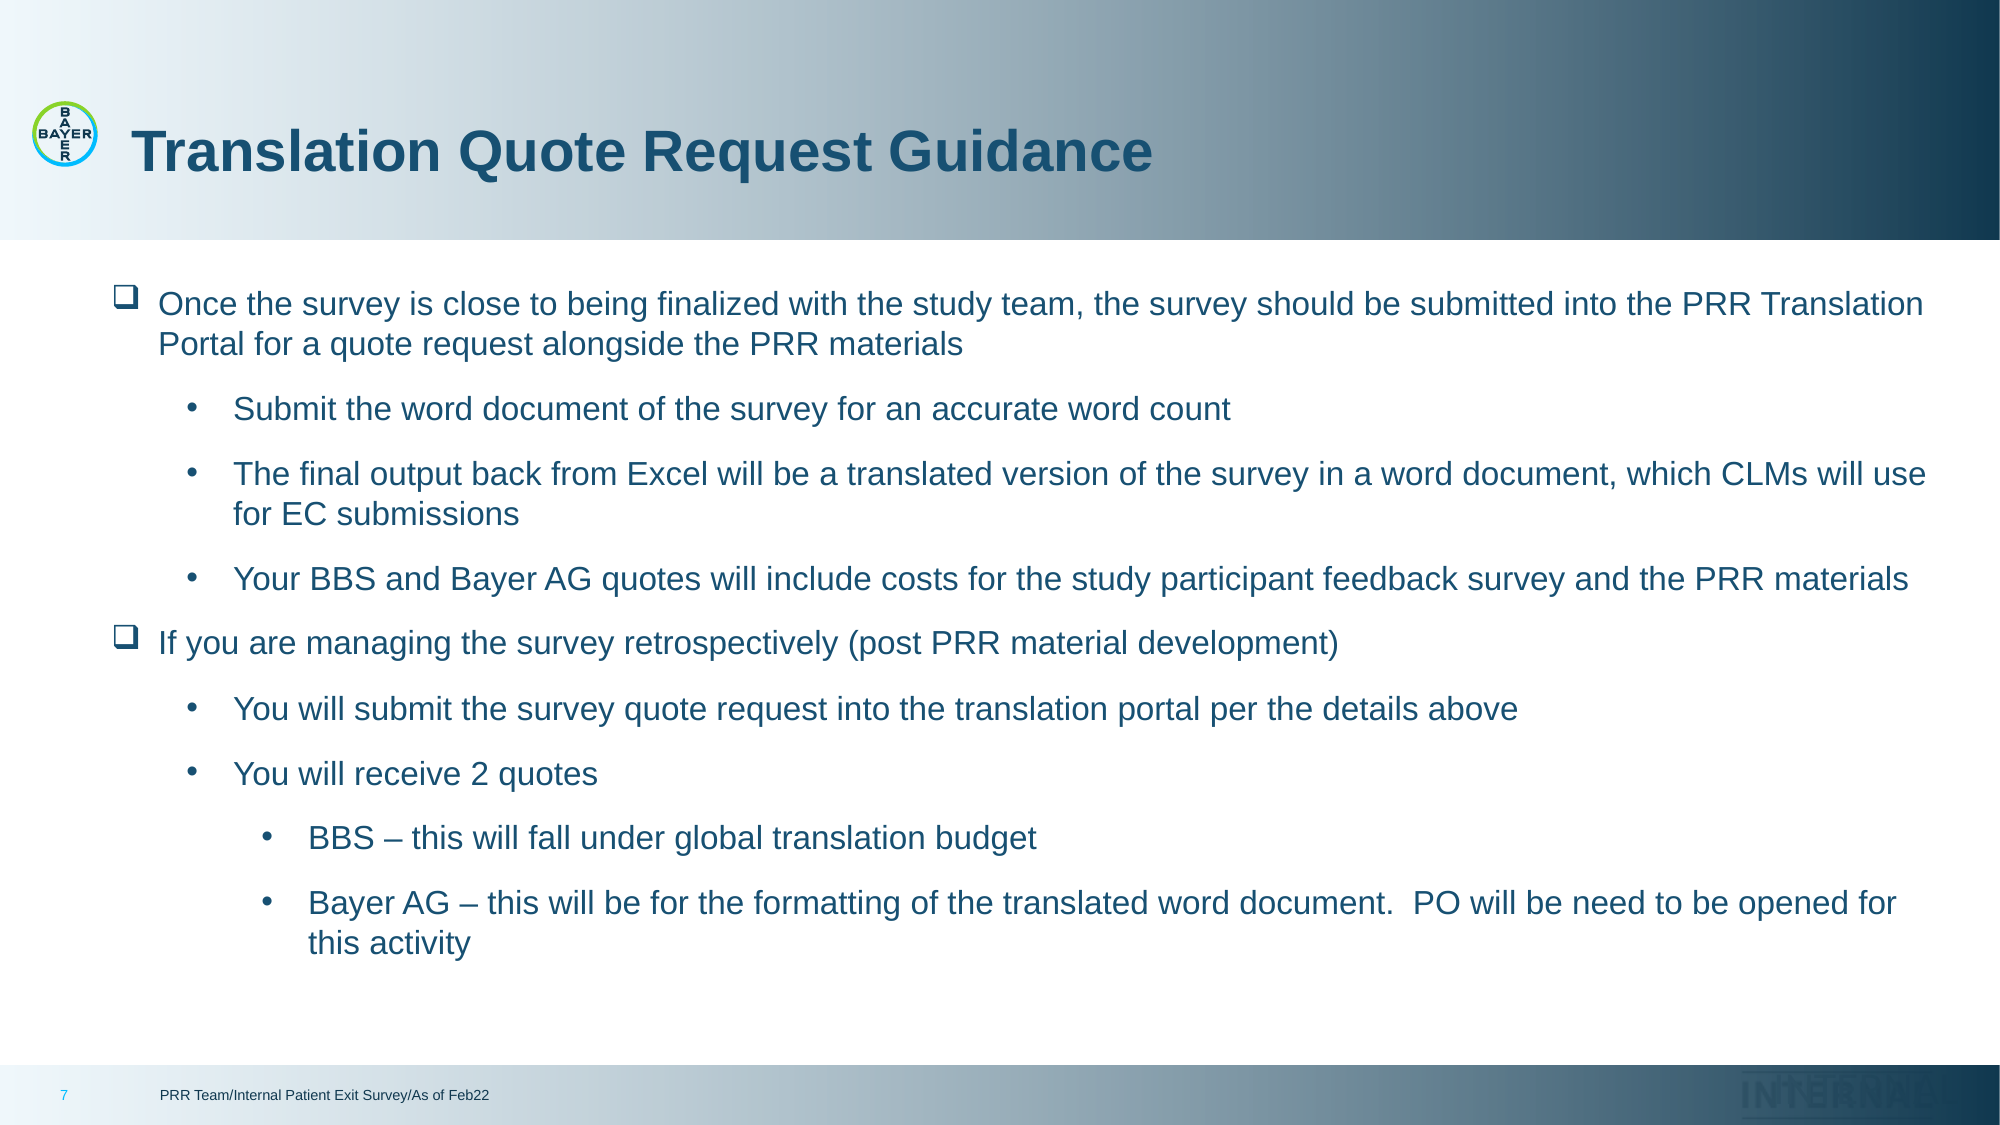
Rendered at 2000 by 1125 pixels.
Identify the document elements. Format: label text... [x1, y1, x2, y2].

footer PRR Team/Internal Patient Exit Survey/As of Feb22 [159, 1085, 1578, 1104]
slide_number 7 [32, 1085, 97, 1104]
title Translation Quote Request Guidance [131, 43, 1898, 184]
picture [64, 105, 82, 112]
text_box Once the survey is close to being finalized with the study team, the survey should be submitted into the PRR Translation Portal for a quote request alongside the PRR materials Submit the word document of the survey for an accurate word count The final output back from Excel will be a translated version of the survey in a word document, which CLMs will use for EC submissions Your BBS and Bayer AG quotes will include costs for the study participant feedback survey and the PRR materials If you are managing the survey retrospectively (post PRR material development) You will submit the survey quote request into the translation portal per the details above You will receive 2 quotes BBS – this will fall under global translation budget Bayer AG – this will be for the formatting of the translated word document. PO will be need to be opened for this activity [96, 274, 1974, 969]
